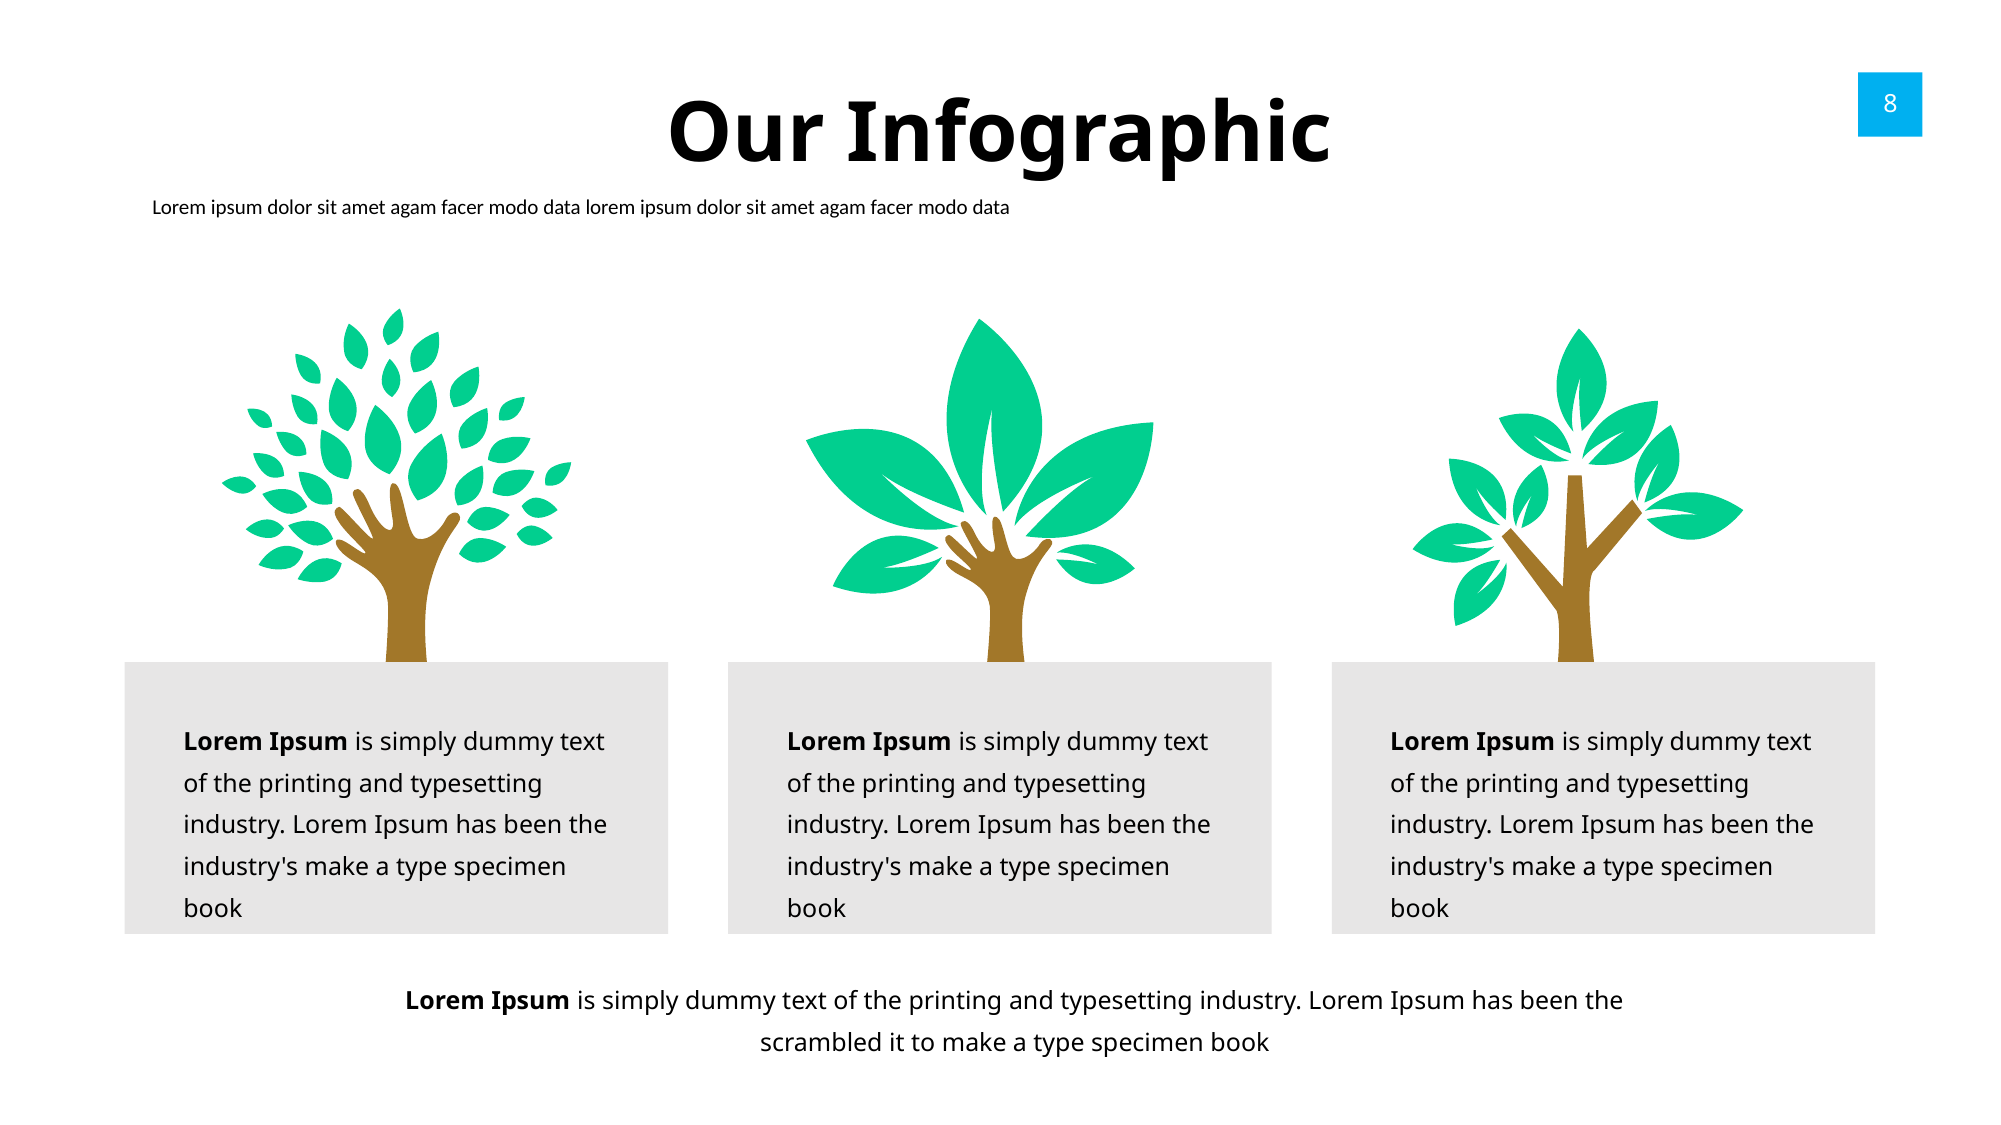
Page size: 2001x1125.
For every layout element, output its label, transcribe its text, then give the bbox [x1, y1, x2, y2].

text_box Lorem Ipsum is simply dummy text of the printing and typesetting industry. Lorem Ipsum has been the industry's make a type specimen book [168, 706, 625, 930]
text_box [1412, 523, 1495, 563]
text_box [1498, 413, 1572, 462]
text_box [1453, 559, 1507, 626]
text_box [1634, 424, 1680, 503]
text_box [1512, 464, 1549, 529]
text_box [381, 585, 430, 661]
subtitle Lorem ipsum dolor sit amet agam facer modo data lorem ipsum dolor sit amet agam facer modo data [137, 186, 1863, 227]
text_box [1645, 492, 1744, 540]
text_box [727, 661, 1273, 935]
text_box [805, 318, 1169, 718]
text_box [1448, 458, 1507, 526]
text_box [124, 661, 669, 935]
text_box [1556, 328, 1607, 432]
title Our Infographic [137, 78, 1863, 186]
text_box Lorem Ipsum is simply dummy text of the printing and typesetting industry. Lorem Ipsum has been the industry's make a type specimen book [772, 706, 1228, 930]
text_box [1331, 661, 1876, 935]
text_box [1501, 475, 1643, 661]
text_box [1582, 400, 1658, 465]
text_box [221, 308, 572, 585]
text_box Lorem Ipsum is simply dummy text of the printing and typesetting industry. Lorem Ipsum has been the scrambled it to make a type specimen book [369, 965, 1661, 1064]
text_box Lorem Ipsum is simply dummy text of the printing and typesetting industry. Lorem Ipsum has been the industry's make a type specimen book [1375, 706, 1832, 930]
slide_number 8 [1863, 78, 1927, 130]
